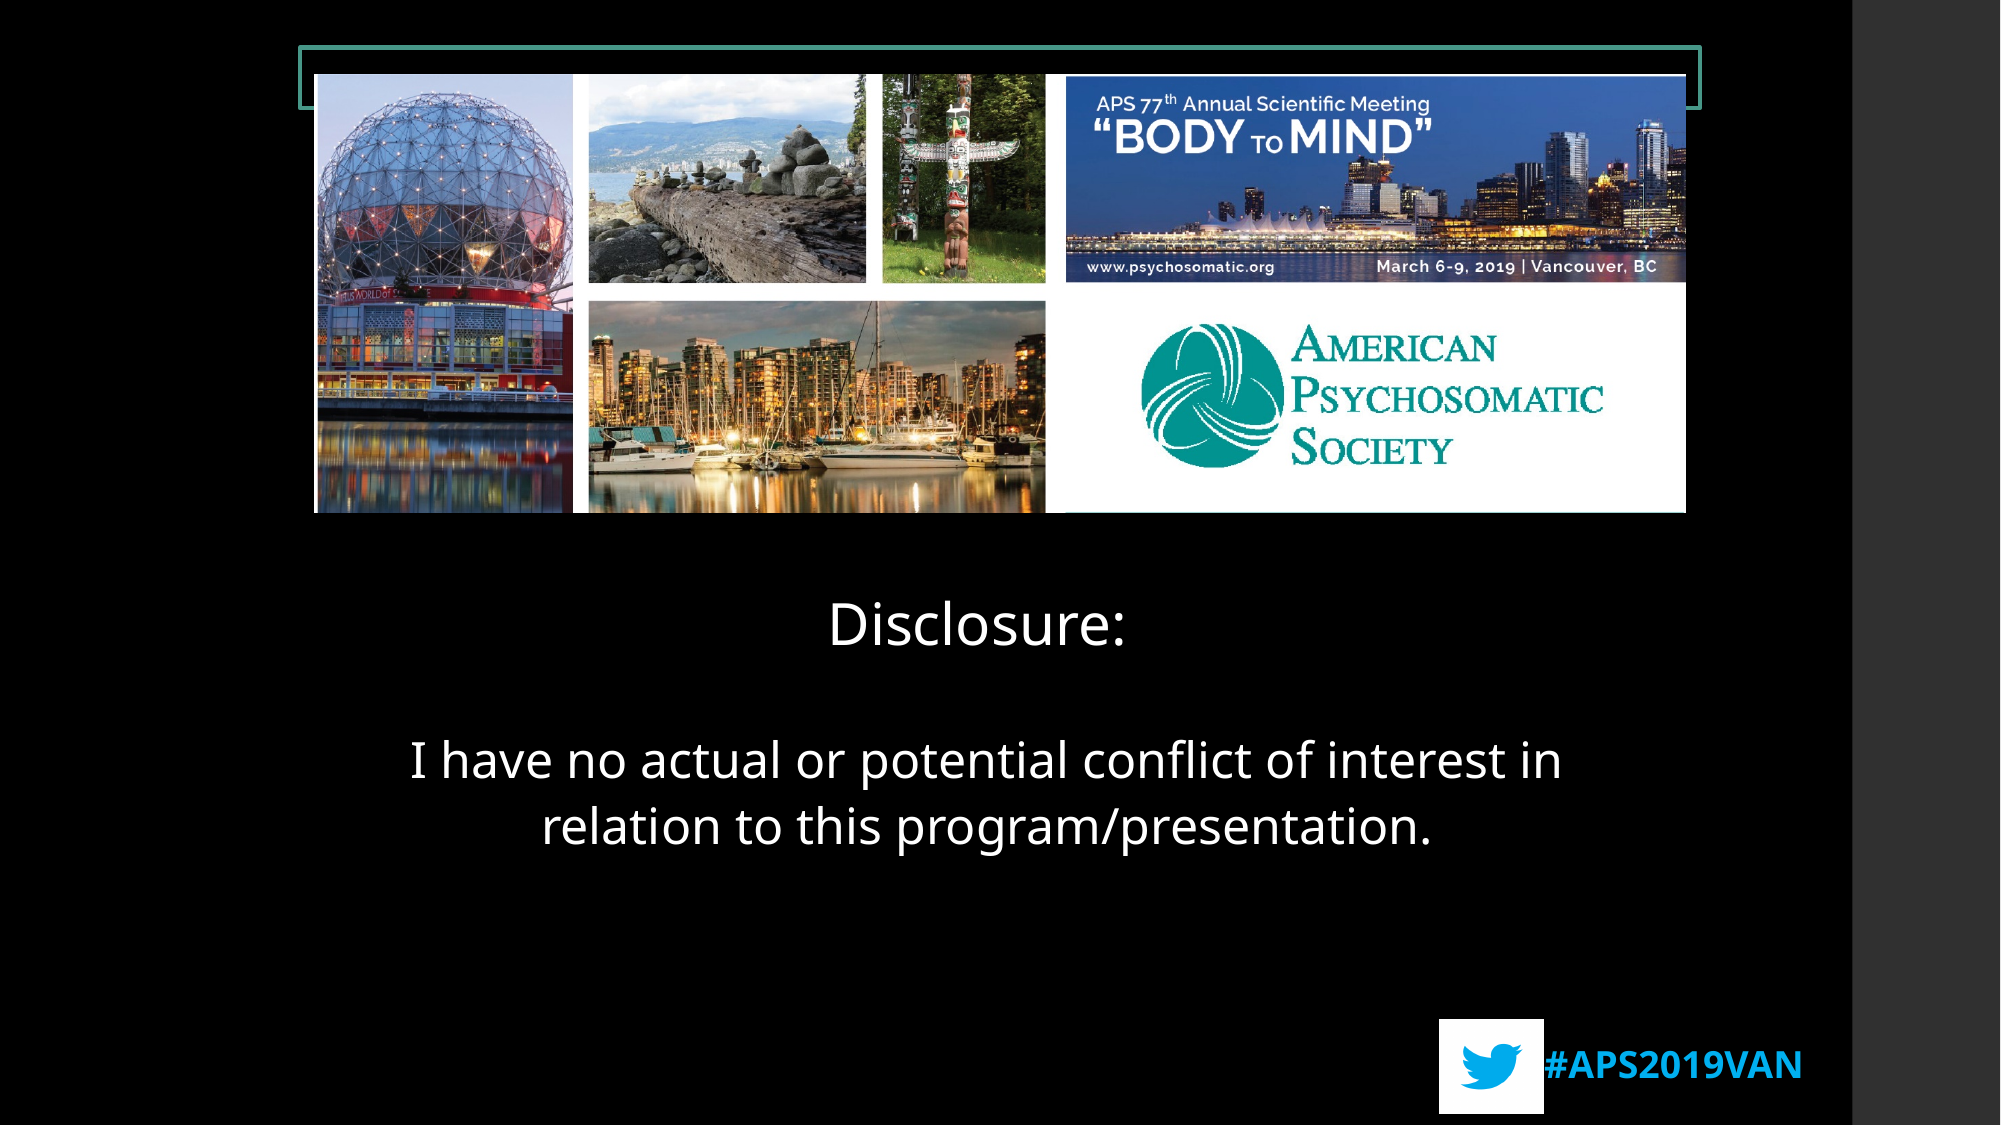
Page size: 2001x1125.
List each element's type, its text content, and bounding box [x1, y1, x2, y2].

picture [314, 74, 1686, 513]
text_box Disclosure: I have no actual or potential conflict of interest in relation to this program/presentation. [362, 572, 1613, 913]
text_box [300, 47, 1700, 109]
text_box #APS2019VAN [1529, 1033, 1842, 1125]
picture [1438, 1019, 1544, 1114]
